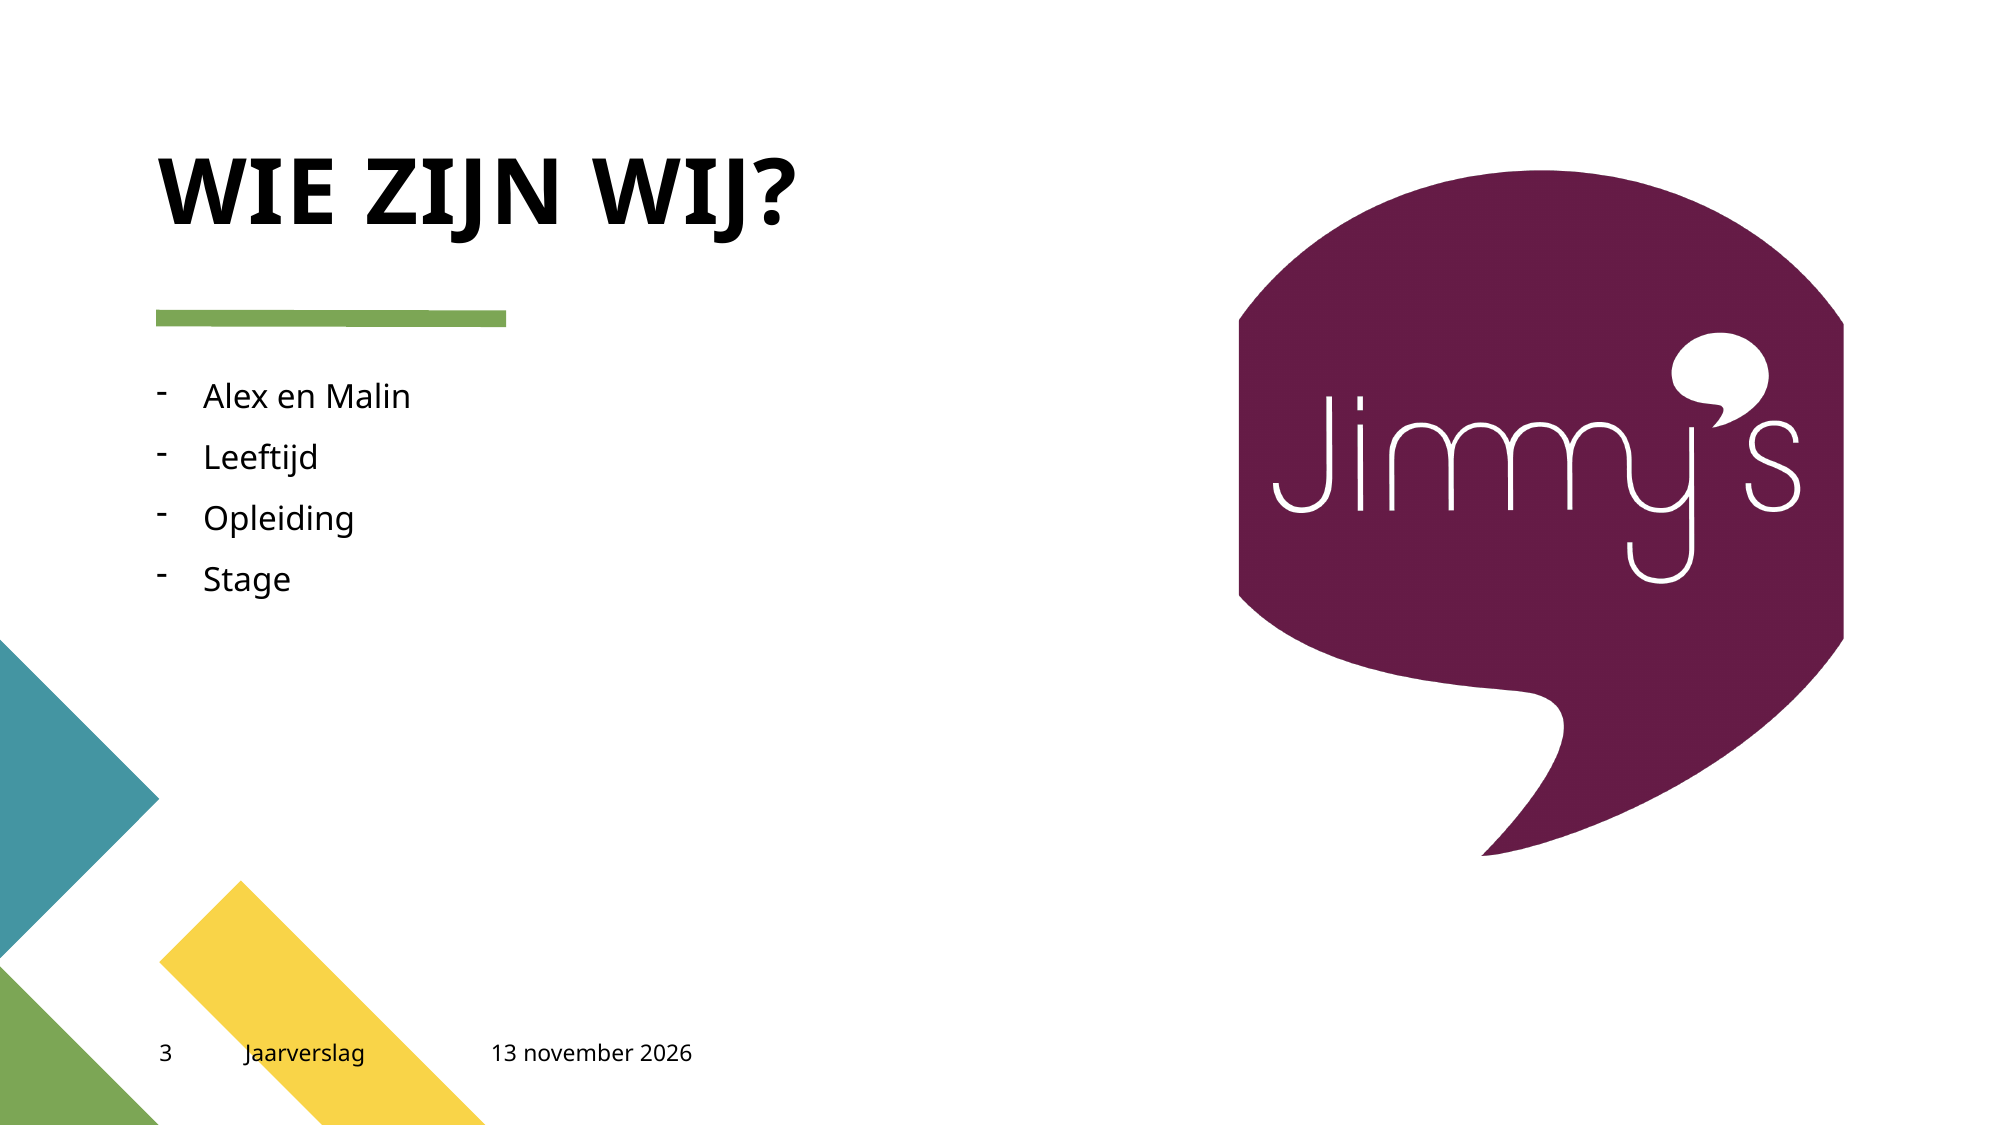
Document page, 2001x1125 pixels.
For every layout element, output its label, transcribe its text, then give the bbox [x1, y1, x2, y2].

picture [1238, 170, 1844, 856]
title WIE ZIJN WIJ? [158, 144, 969, 245]
list Alex en Malin Leeftijd Opleiding Stage [156, 375, 907, 835]
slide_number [491, 1038, 707, 1080]
footer Jaarverslag [246, 1038, 491, 1080]
slide_number 3 [159, 1038, 246, 1080]
